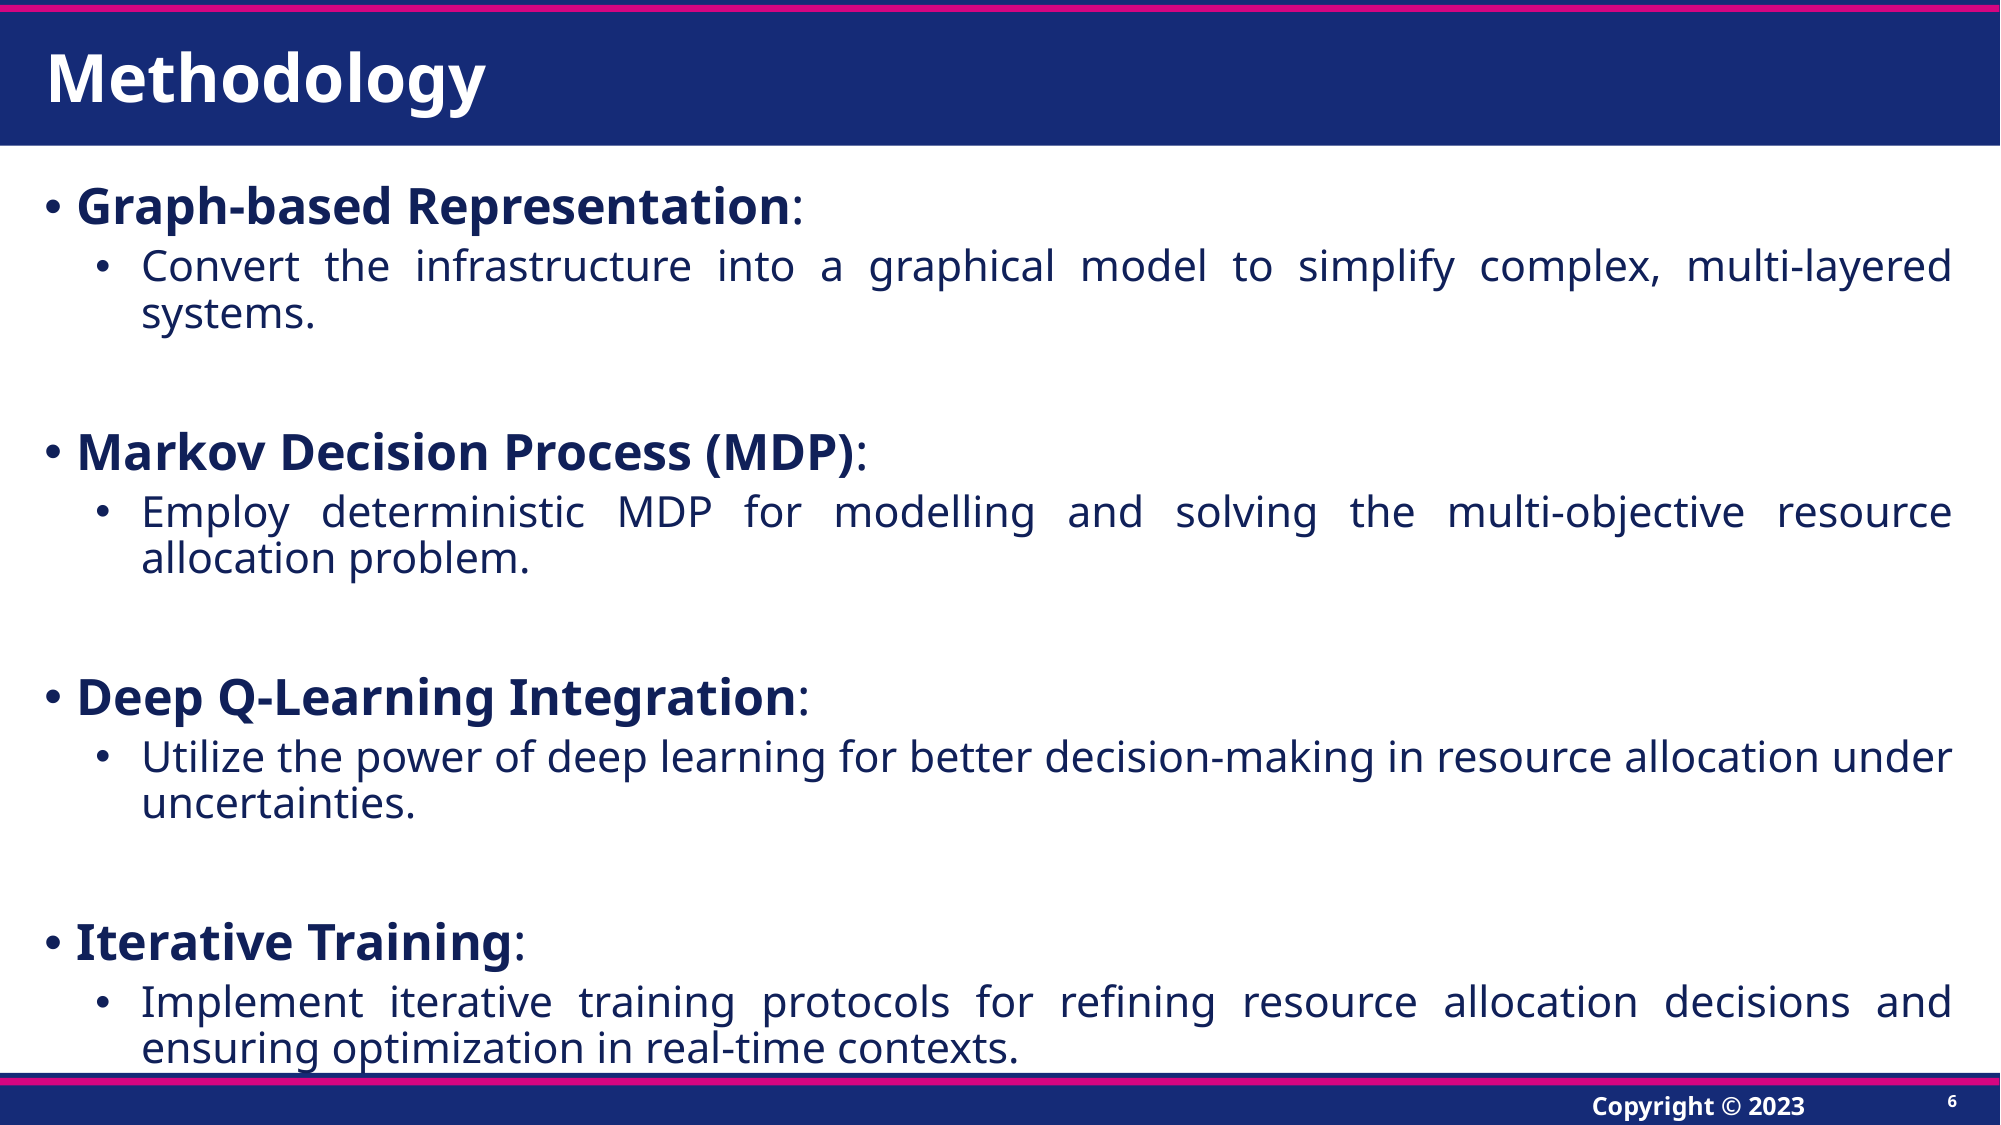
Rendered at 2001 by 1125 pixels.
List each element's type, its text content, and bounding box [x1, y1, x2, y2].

slide_number 6 [1922, 1091, 1983, 1113]
list Graph-based Representation: Convert the infrastructure into a graphical model to simplify complex, multi-layered systems. Markov Decision Process (MDP): Employ deterministic MDP for modelling and solving the multi-objective resource allocation problem. Deep Q-Learning Integration: Utilize the power of deep learning for better decision-making in resource allocation under uncertainties. Iterative Training: Implement iterative training protocols for refining resource allocation decisions and ensuring optimization in real-time contexts. [29, 174, 1970, 1083]
title Methodology [30, 31, 1970, 131]
